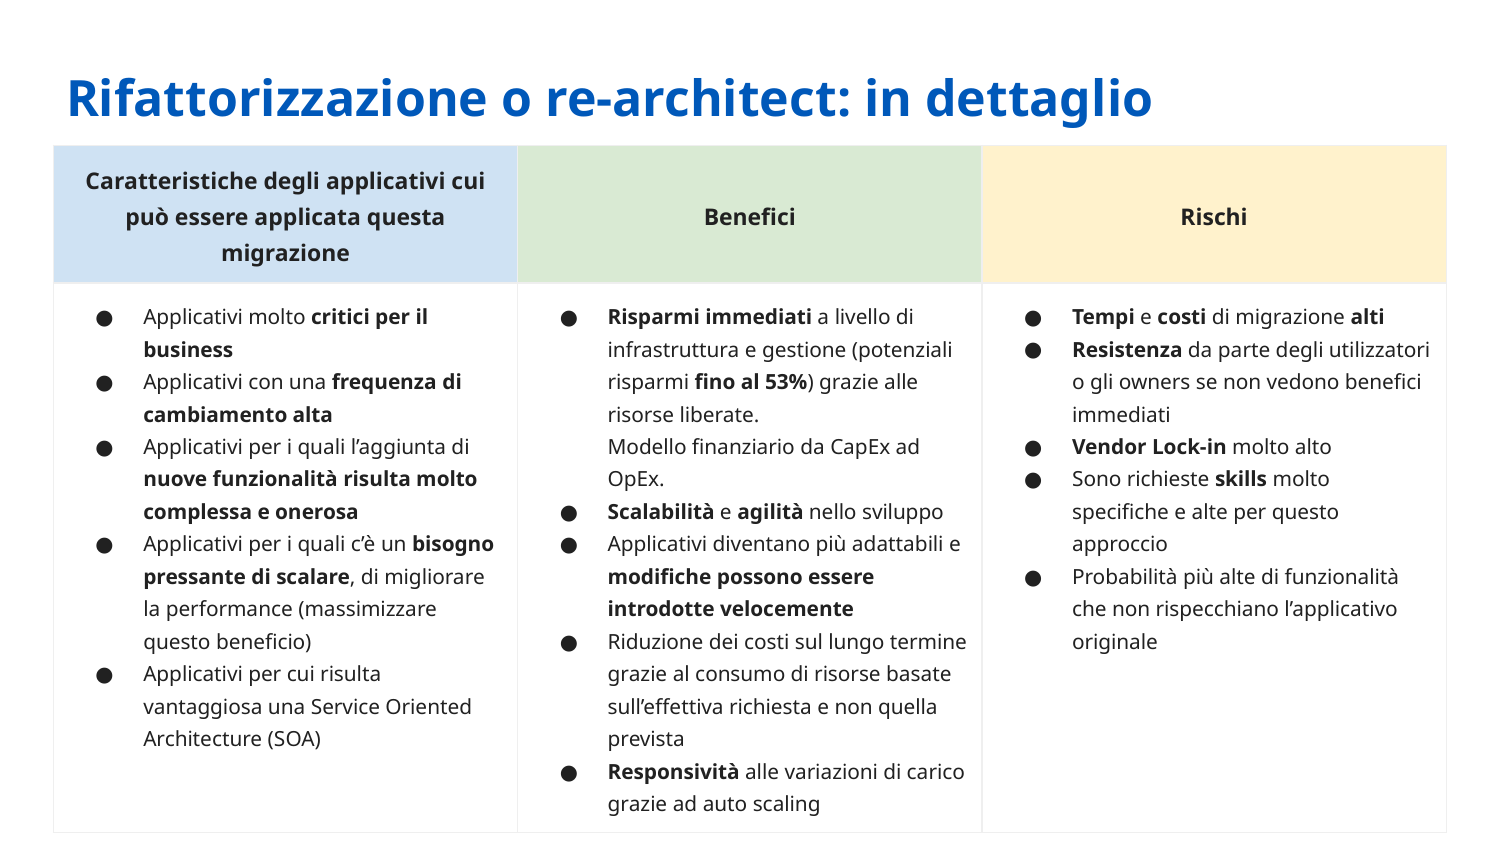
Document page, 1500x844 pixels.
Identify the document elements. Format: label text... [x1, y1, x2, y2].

table_cell Tempi e costi di migrazione alti Resistenza da parte degli utilizzatori o gli owners se non vedono benefici immediati Vendor Lock-in molto alto Sono richieste skills molto specifiche e alte per questo approccio Probabilità più alte di funzionalità che non rispecchiano l’applicativo originale [983, 284, 1446, 832]
table_cell Risparmi immediati a livello di infrastruttura e gestione (potenziali risparmi fino al 53%) grazie alle risorse liberate. Modello finanziario da CapEx ad OpEx. Scalabilità e agilità nello sviluppo Applicativi diventano più adattabili e modifiche possono essere introdotte velocemente Riduzione dei costi sul lungo termine grazie al consumo di risorse basate sull’effettiva richiesta e non quella prevista Responsività alle variazioni di carico grazie ad auto scaling [518, 284, 981, 832]
table_cell Applicativi molto critici per il business Applicativi con una frequenza di cambiamento alta Applicativi per i quali l’aggiunta di nuove funzionalità risulta molto complessa e onerosa Applicativi per i quali c’è un bisogno pressante di scalare, di migliorare la performance (massimizzare questo beneficio) Applicativi per cui risulta vantaggiosa una Service Oriented Architecture (SOA) [54, 284, 517, 832]
table_header Caratteristiche degli applicativi cui può essere applicata questa migrazione [54, 146, 517, 282]
title Rifattorizzazione o re-architect: in dettaglio [51, 51, 1449, 146]
table_header Rischi [983, 146, 1446, 282]
table_header Benefici [518, 146, 981, 282]
